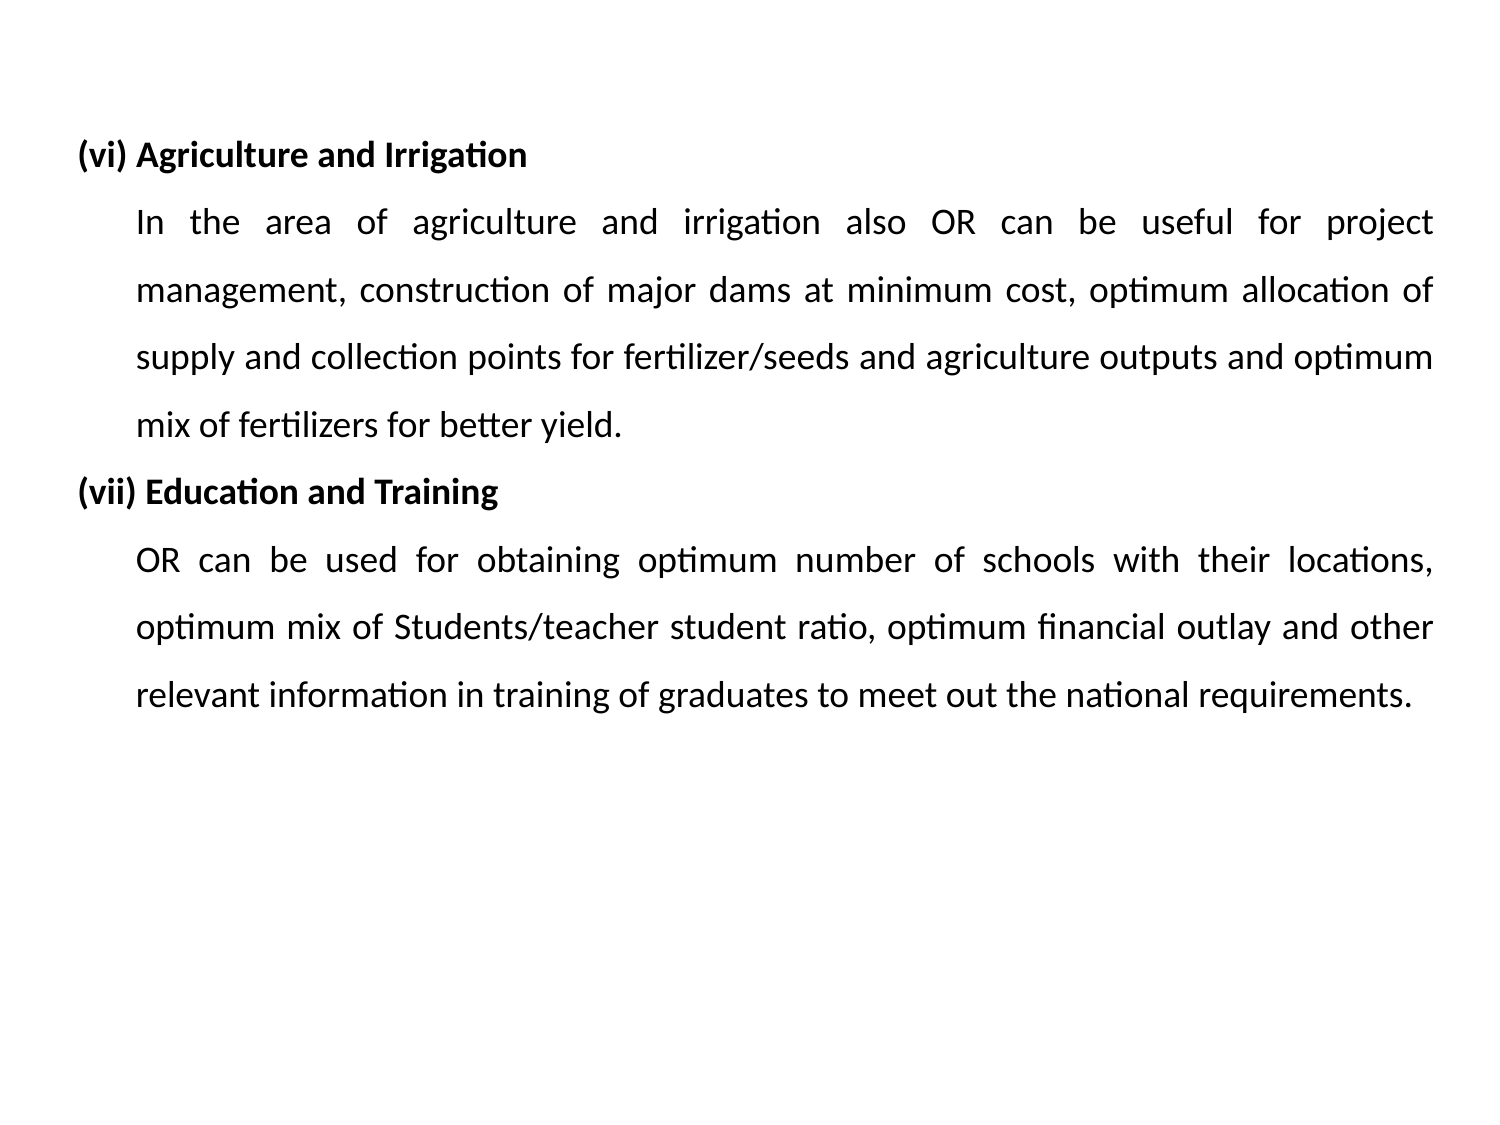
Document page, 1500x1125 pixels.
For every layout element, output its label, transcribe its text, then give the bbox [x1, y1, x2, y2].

text_box (vi) Agriculture and Irrigation In the area of agriculture and irrigation also OR can be useful for project management, construction of major dams at minimum cost, optimum allocation of supply and collection points for fertilizer/seeds and agriculture outputs and optimum mix of fertilizers for better yield. (vii) Education and Training OR can be used for obtaining optimum number of schools with their locations, optimum mix of Students/teacher student ratio, optimum financial outlay and other relevant information in training of graduates to meet out the national requirements. [62, 99, 1450, 858]
